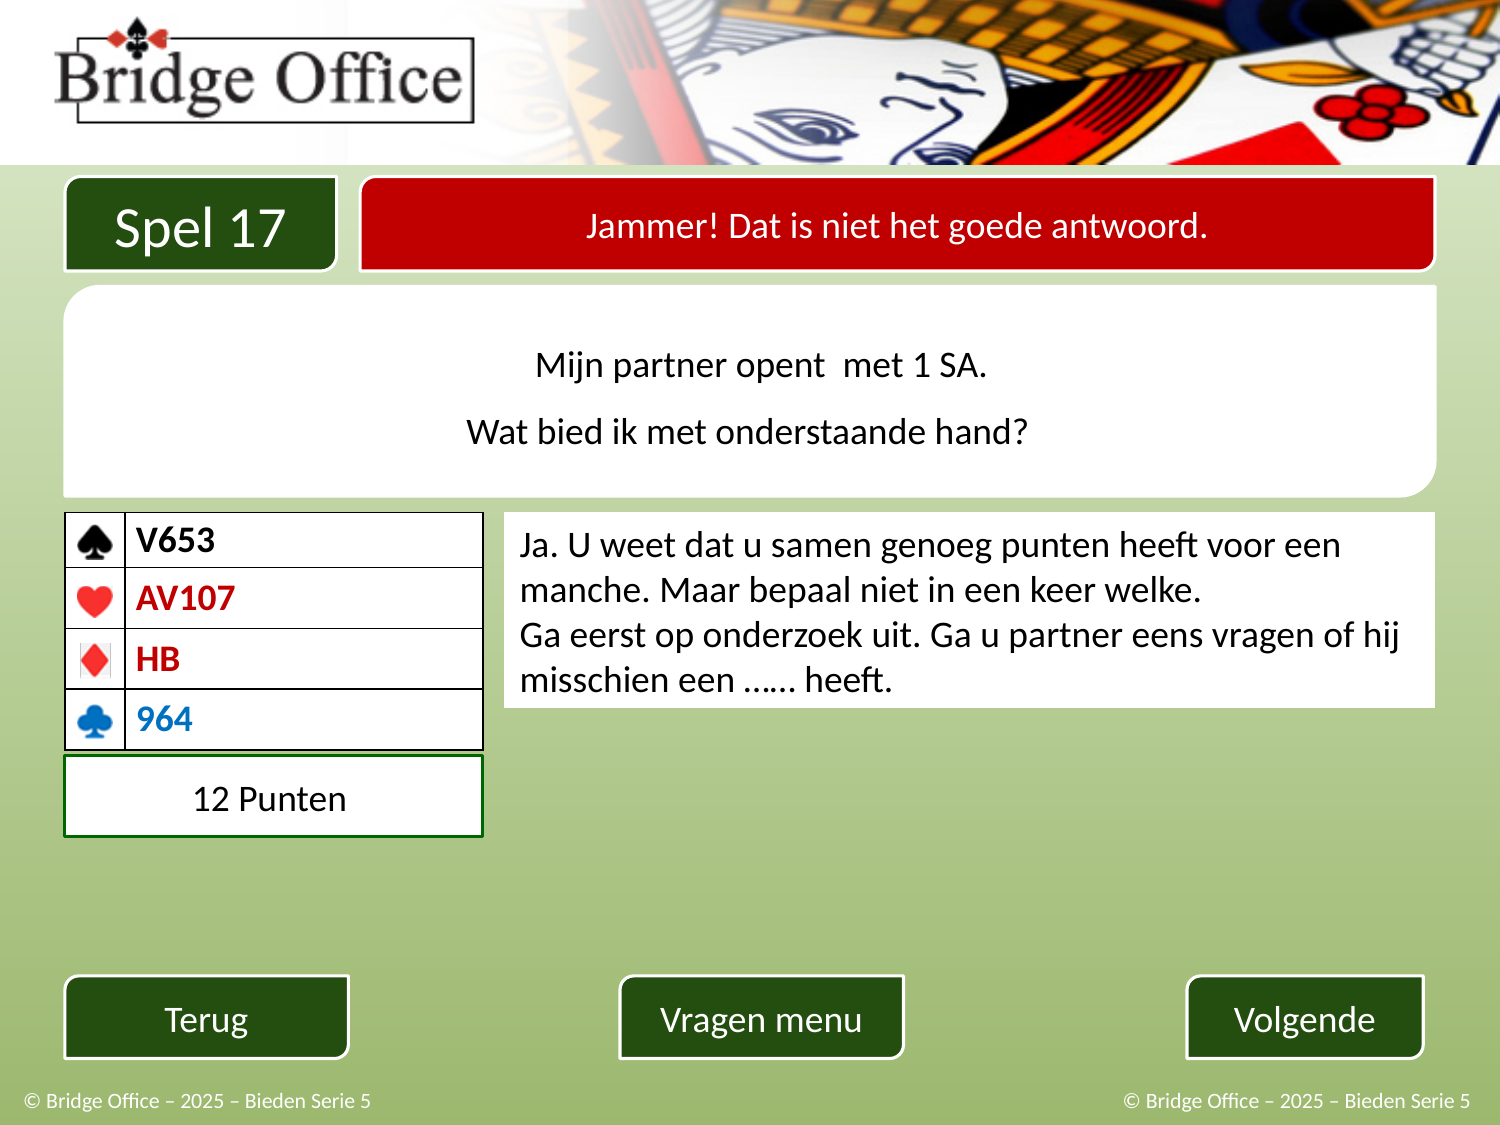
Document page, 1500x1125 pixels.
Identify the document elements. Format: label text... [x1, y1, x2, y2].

text_box Jammer! Dat is niet het goede antwoord. [358, 179, 1437, 273]
table_cell [66, 690, 124, 749]
text_box Wat bied ik met onderstaande hand? [451, 399, 1072, 460]
text_box Vragen menu [618, 974, 906, 1061]
text_box © Bridge Office – 2025 – Bieden Serie 5 [8, 1079, 393, 1121]
picture [77, 703, 114, 740]
text_box Mijn partner opent met 1 SA. [508, 332, 1015, 393]
text_box Ja. U weet dat u samen genoeg punten heeft voor een manche. Maar bepaal niet in een keer welke. Ga eerst op onderzoek uit. Ga u partner eens vragen of hij misschien een …… heeft. [504, 512, 1435, 708]
table_cell AV107 [126, 568, 482, 628]
table_cell [66, 629, 124, 688]
picture [77, 524, 114, 561]
table_cell HB [126, 629, 482, 688]
text_box Spel 17 [63, 179, 339, 273]
text_box © Bridge Office – 2025 – Bieden Serie 5 [1107, 1079, 1500, 1121]
text_box 12 Punten [63, 754, 484, 838]
text_box [63, 284, 1437, 498]
table_header V653 [126, 513, 482, 567]
text_box Terug [63, 974, 350, 1061]
picture [77, 643, 114, 679]
picture [77, 585, 114, 618]
picture [0, 0, 1500, 166]
table_cell [66, 568, 124, 628]
table_cell 964 [126, 690, 482, 749]
table_header [66, 513, 124, 567]
text_box Volgende [1185, 974, 1425, 1061]
